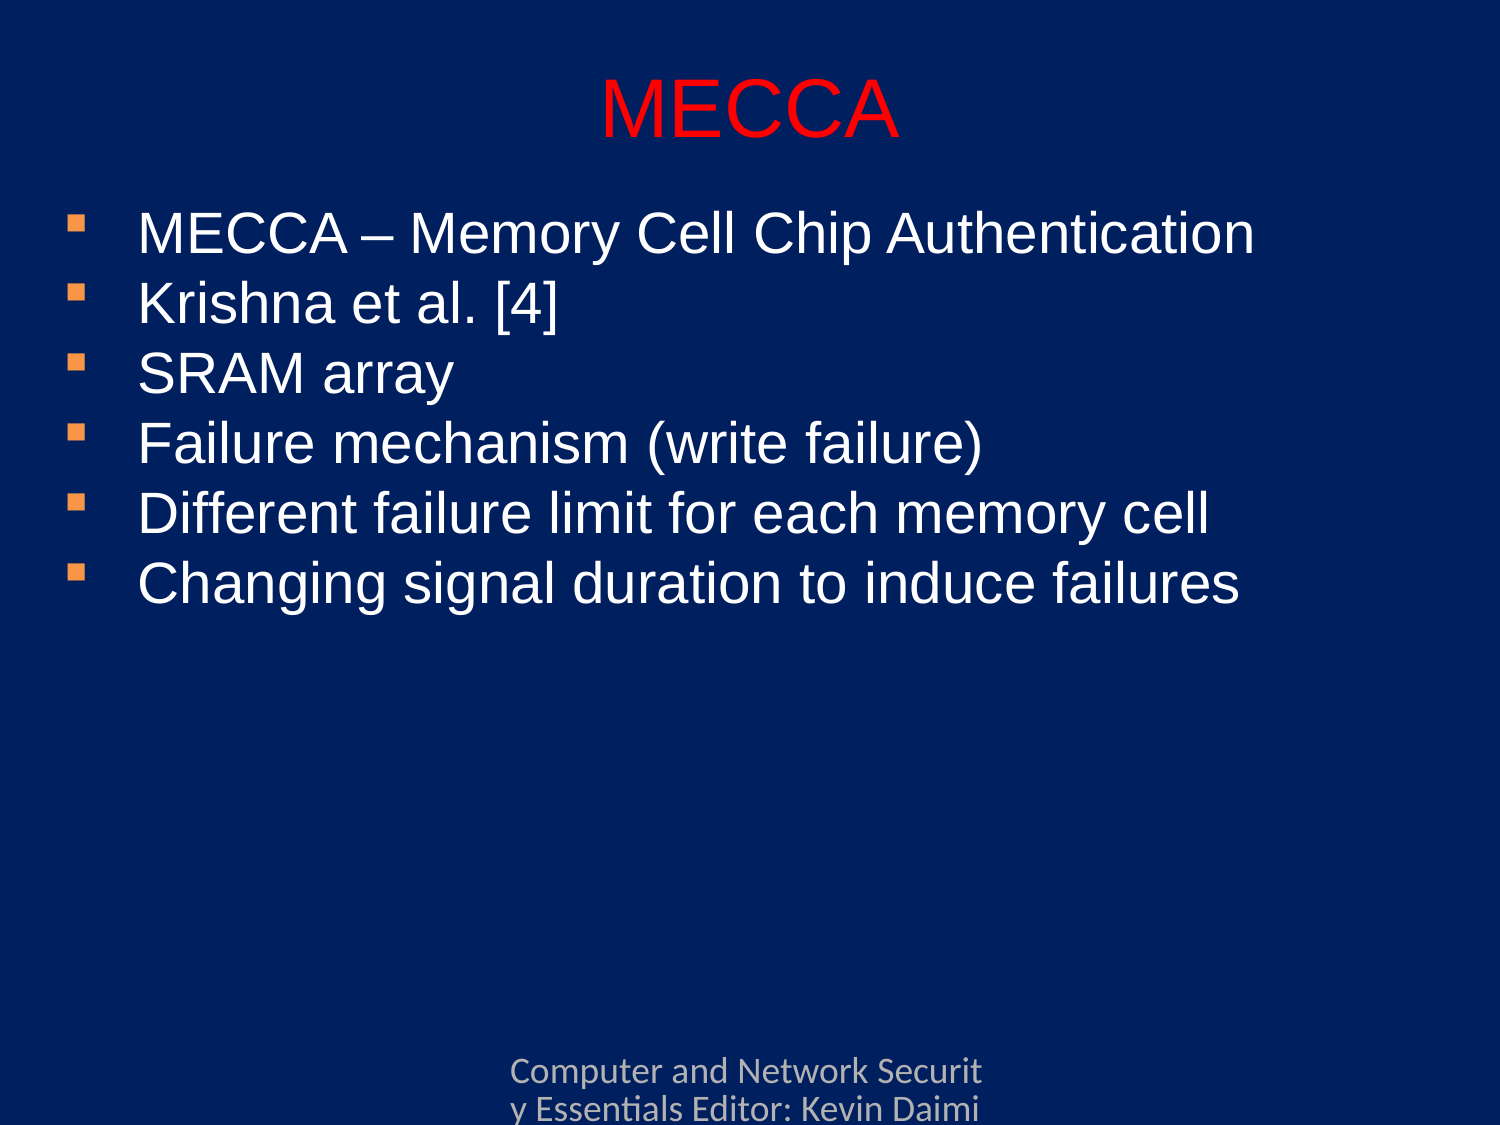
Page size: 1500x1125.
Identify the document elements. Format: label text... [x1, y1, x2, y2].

list MECCA – Memory Cell Chip Authentication Krishna et al. [4] SRAM array Failure mechanism (write failure) Different failure limit for each memory cell Changing signal duration to induce failures [62, 195, 1437, 690]
title MECCA [44, 53, 1456, 155]
footer Computer and Network Security Essentials Editor: Kevin Daimi Associate Editors: Guillermo Francia, Levent Ertaul, Luis H. Encinas, Eman El-Sheikh Published by Springer [510, 1046, 990, 1103]
